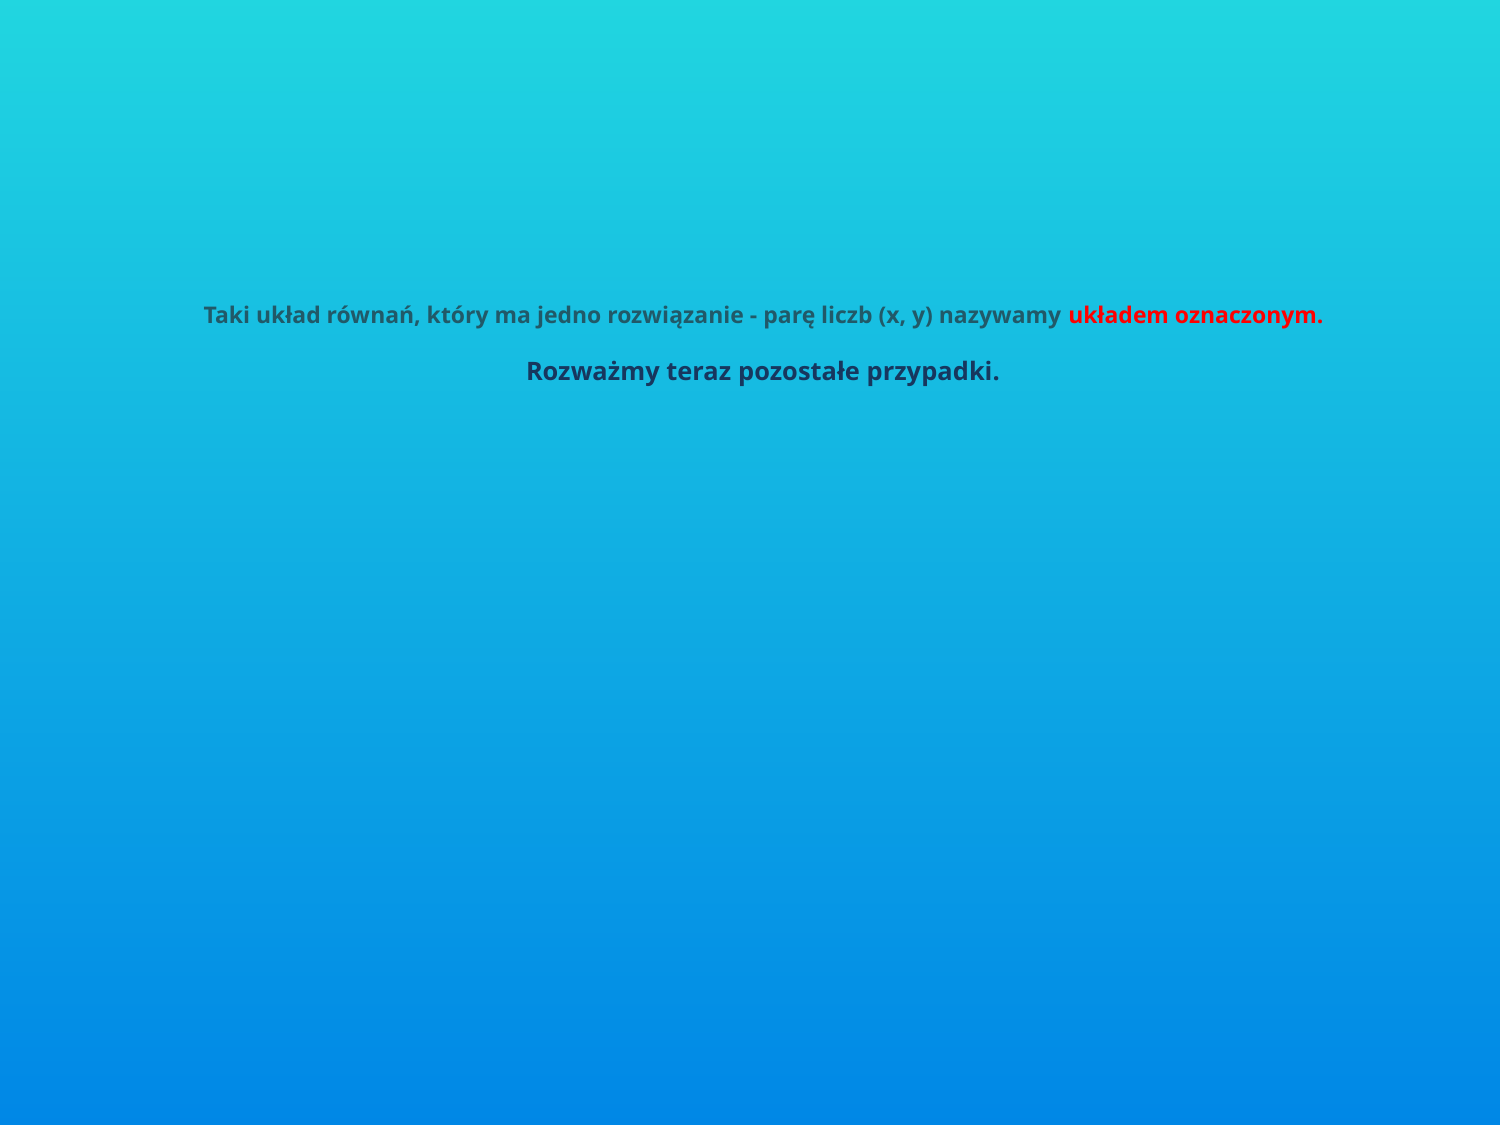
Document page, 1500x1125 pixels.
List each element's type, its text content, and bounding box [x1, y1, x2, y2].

title Taki układ równań, który ma jedno rozwiązanie - parę liczb (x, y) nazywamy układem oznaczonym. Rozważmy teraz pozostałe przypadki. [88, 208, 1439, 396]
